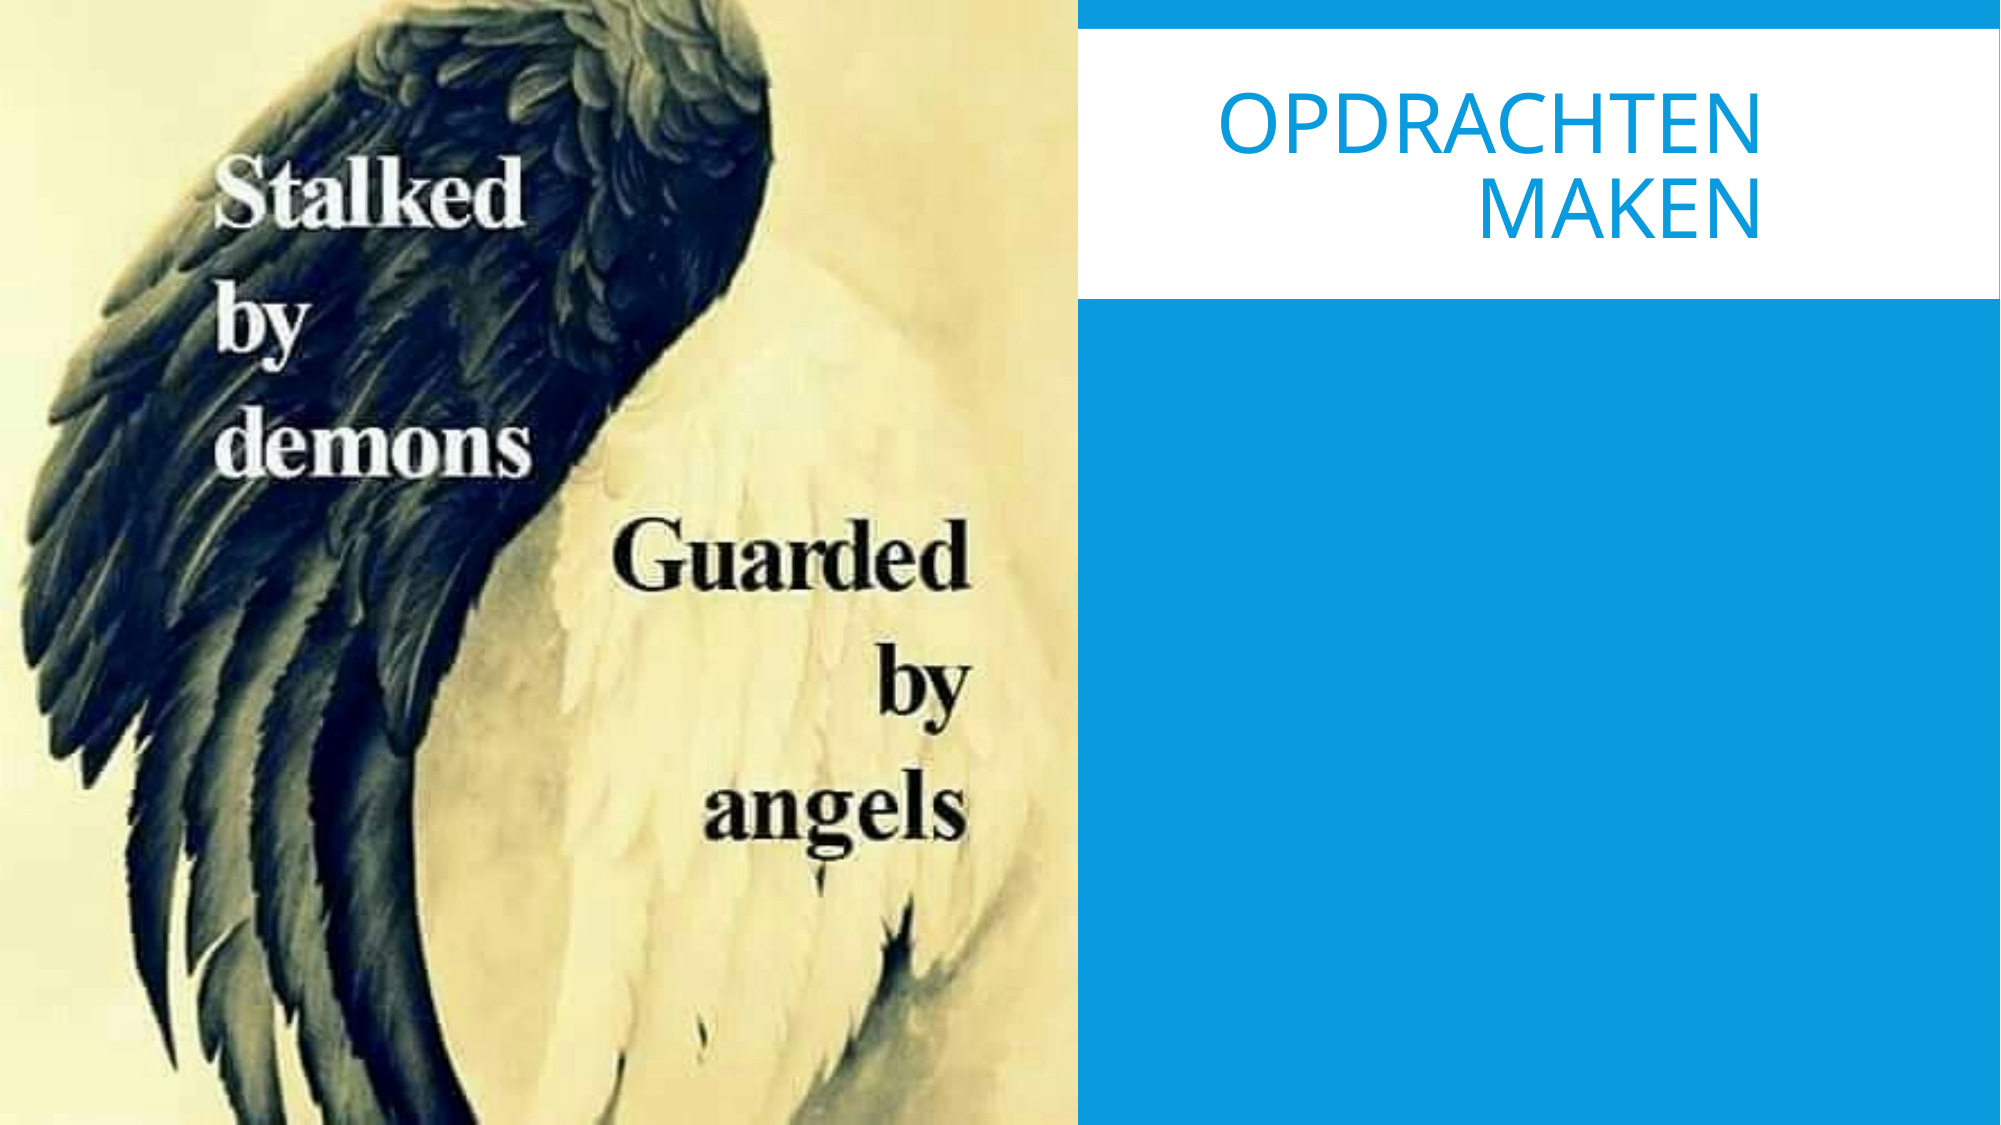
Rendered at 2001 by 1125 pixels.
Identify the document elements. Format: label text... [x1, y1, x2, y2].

title Opdrachten maken [1083, 46, 1803, 295]
picture [0, 0, 1079, 1125]
